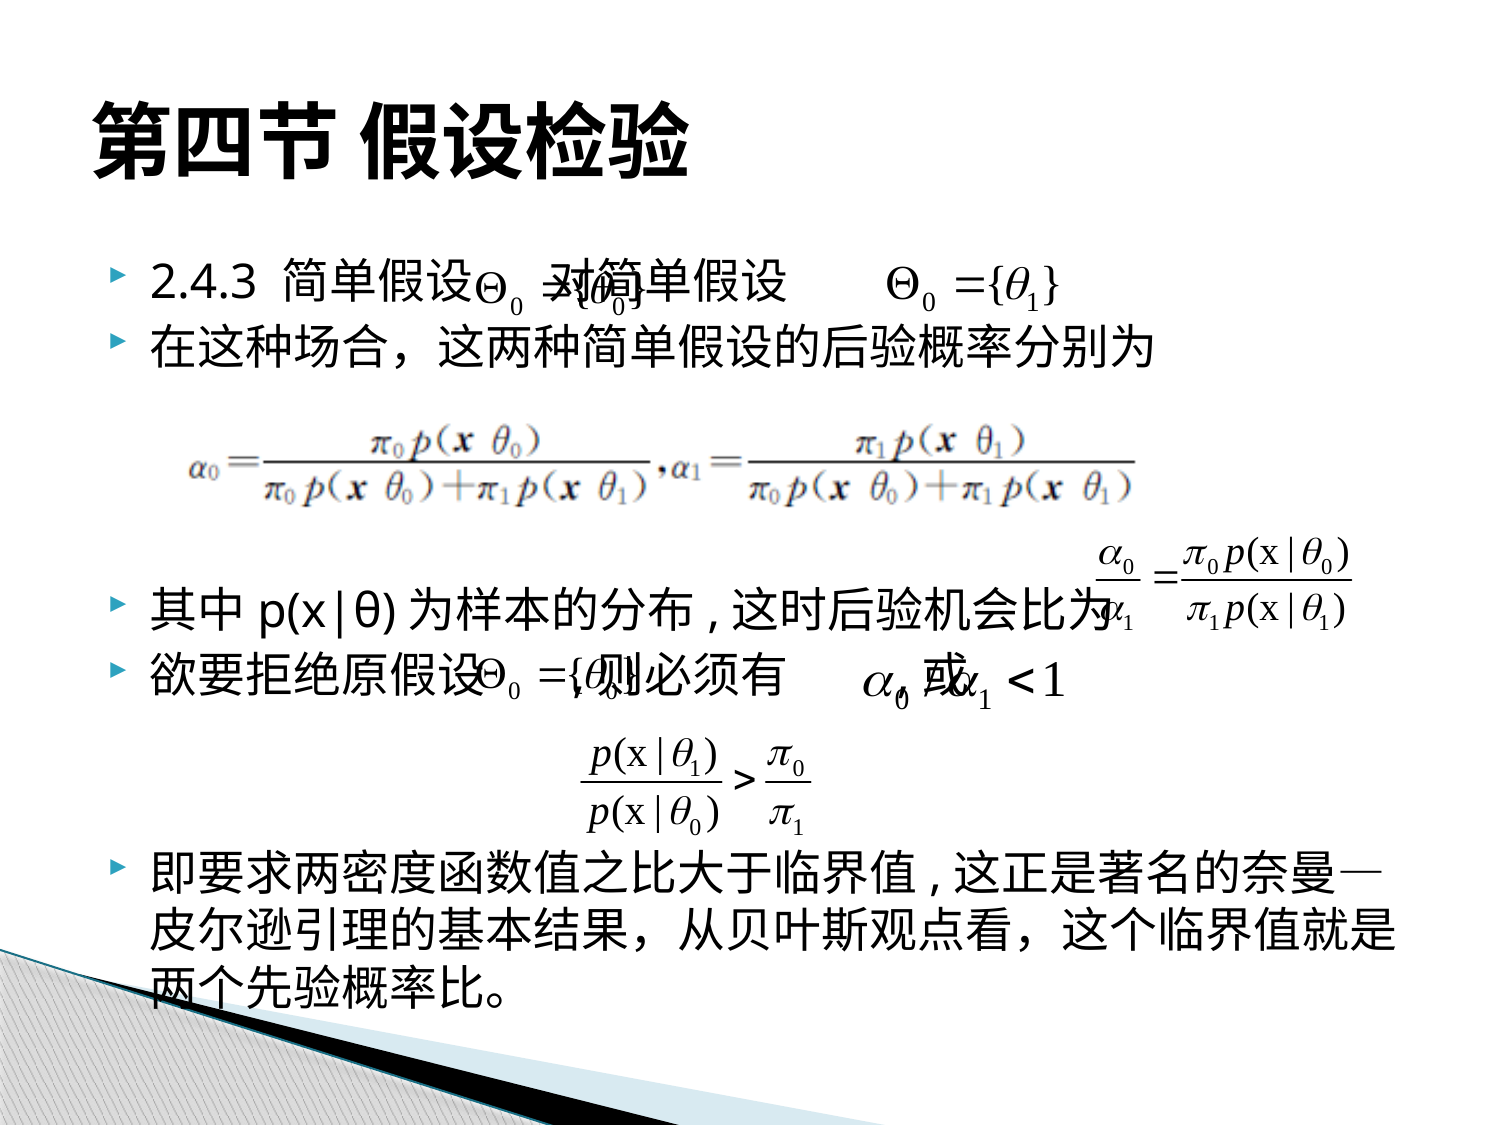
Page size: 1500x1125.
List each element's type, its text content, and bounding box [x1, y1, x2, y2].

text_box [1089, 527, 1360, 640]
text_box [878, 251, 1067, 324]
list 2.4.3 简单假设 对简单假设 在这种场合，这两种简单假设的后验概率分别为 其中p(x|θ)为样本的分布,这时后验机会比为 欲要拒绝原假设 ,则必须有 ,或 即要求两密度函数值之比大于临界值,这正是著名的奈曼—皮尔逊引理的基本结果，从贝叶斯观点看，这个临界值就是两个先验概率比。 [75, 243, 1425, 986]
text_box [468, 257, 657, 327]
picture [140, 398, 1166, 527]
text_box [573, 726, 821, 845]
title 第四节 假设检验 [75, 45, 1425, 233]
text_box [468, 644, 648, 711]
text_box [855, 644, 1071, 723]
